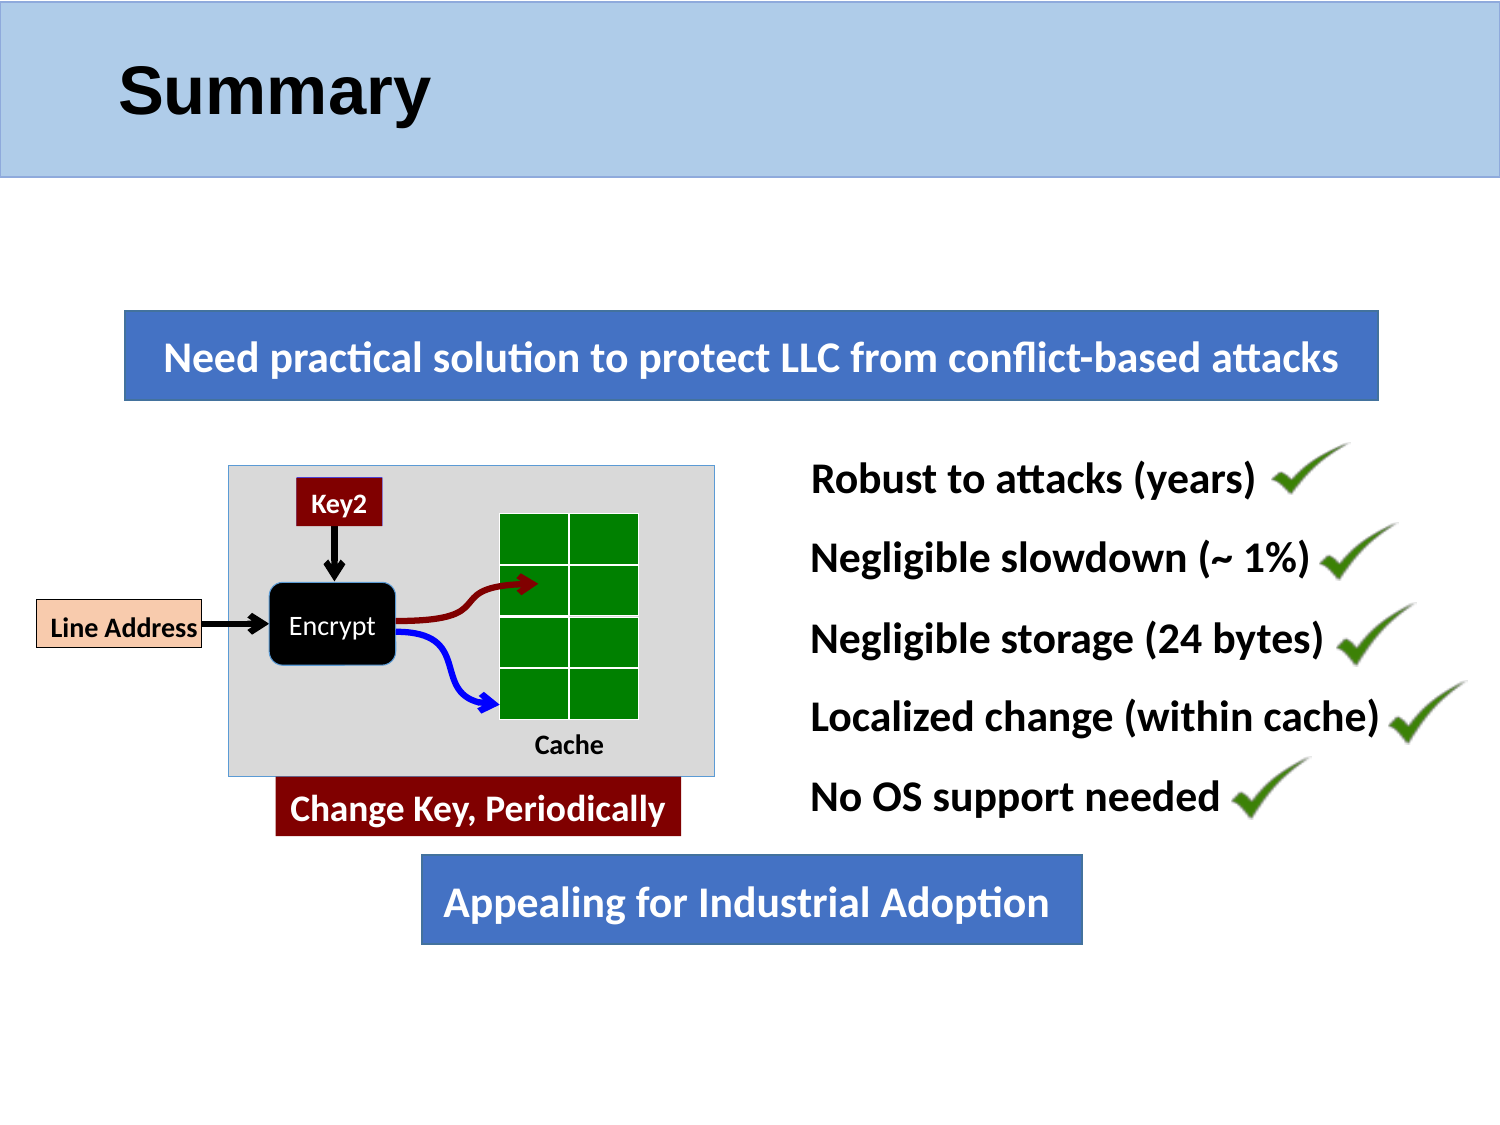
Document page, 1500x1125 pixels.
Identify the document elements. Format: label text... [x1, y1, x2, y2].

text_box Need practical solution to protect LLC from conflict-based attacks [124, 310, 1379, 401]
text_box Appealing for Industrial Adoption [421, 854, 1083, 945]
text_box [295, 477, 539, 622]
text_box Encrypt [268, 581, 295, 666]
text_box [499, 513, 639, 720]
title Summary [103, 34, 1397, 151]
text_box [795, 442, 1468, 829]
text_box Change Key, Periodically [275, 776, 682, 837]
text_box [295, 622, 500, 705]
text_box Line Address [35, 602, 213, 651]
text_box Cache [519, 720, 619, 768]
text_box [228, 465, 715, 777]
